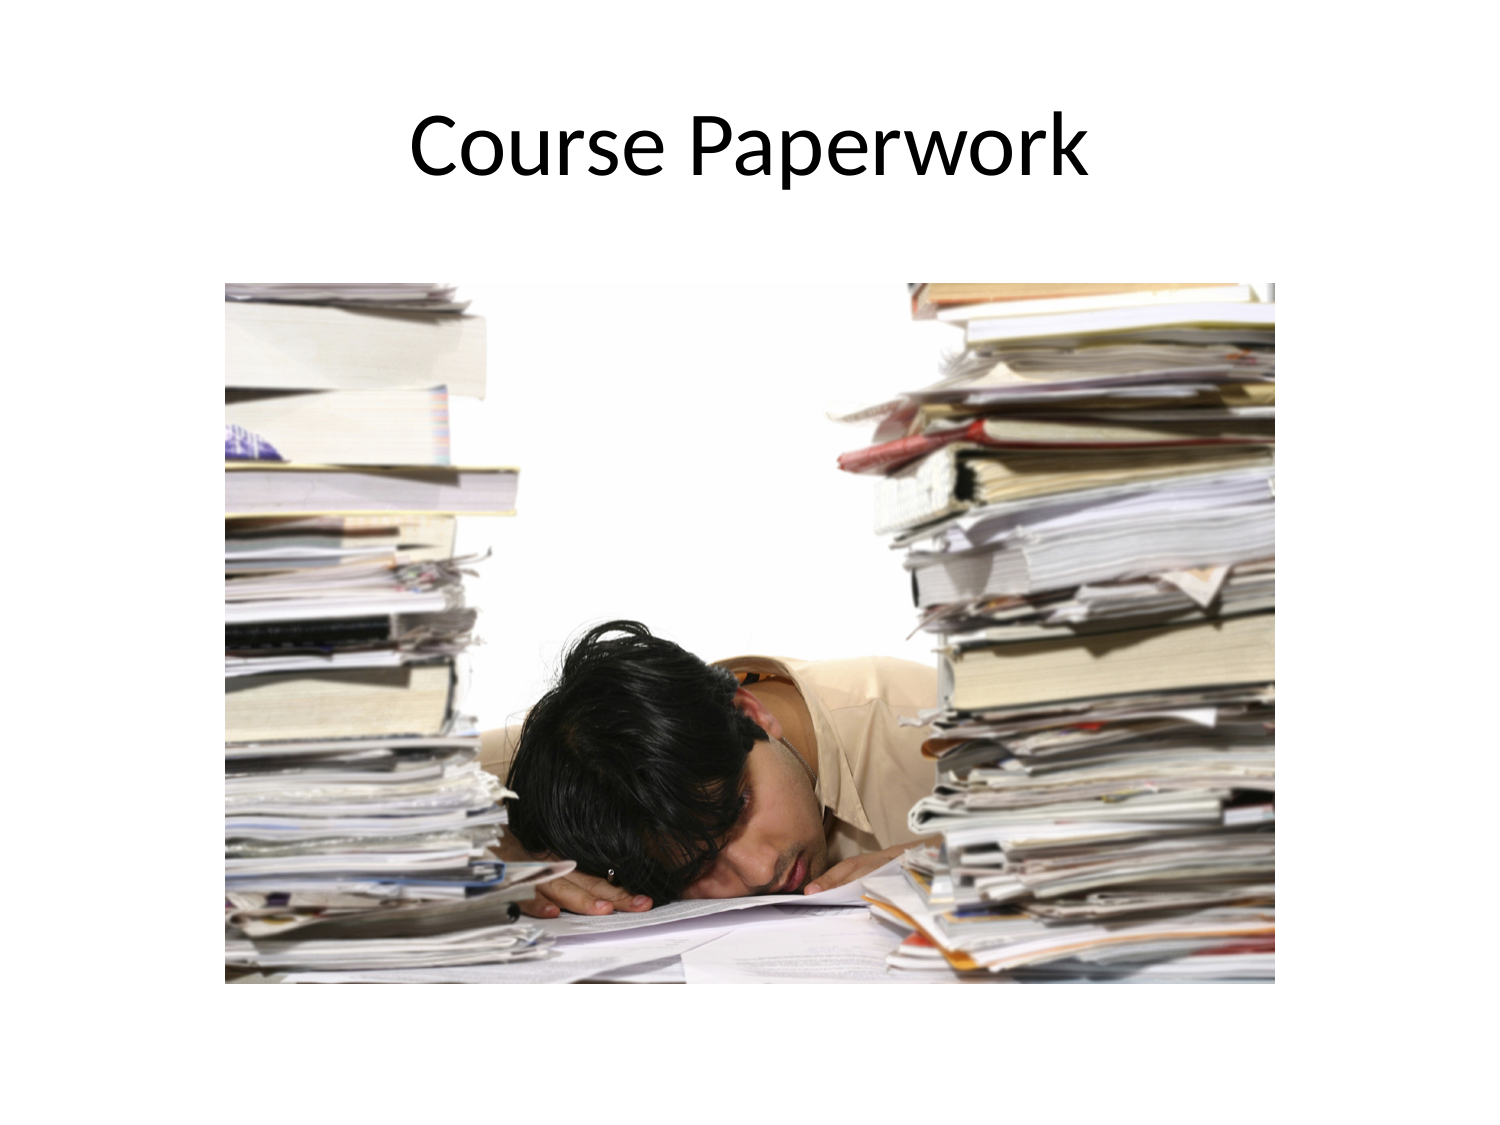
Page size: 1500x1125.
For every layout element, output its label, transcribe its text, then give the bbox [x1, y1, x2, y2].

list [224, 283, 1276, 984]
title Course Paperwork [75, 45, 1425, 233]
